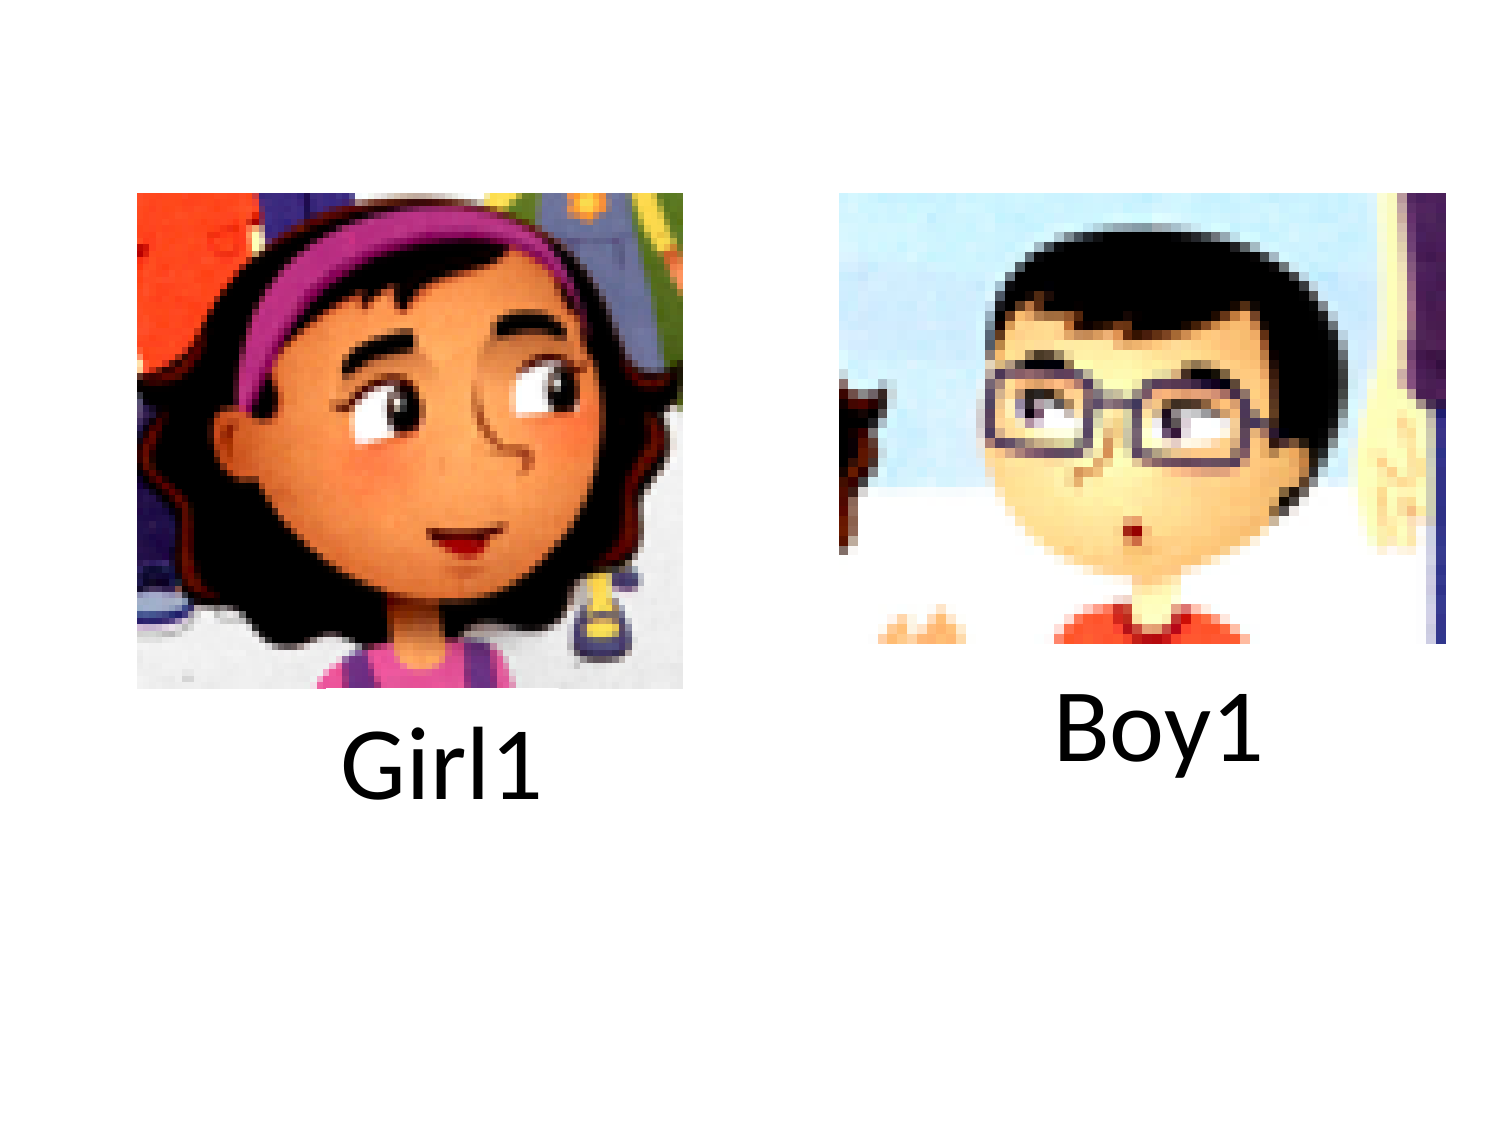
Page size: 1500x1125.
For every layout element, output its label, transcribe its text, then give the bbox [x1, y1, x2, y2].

text_box Girl1 [326, 697, 559, 828]
text_box Boy1 [1038, 652, 1280, 790]
picture [839, 184, 1456, 644]
picture [137, 187, 690, 689]
